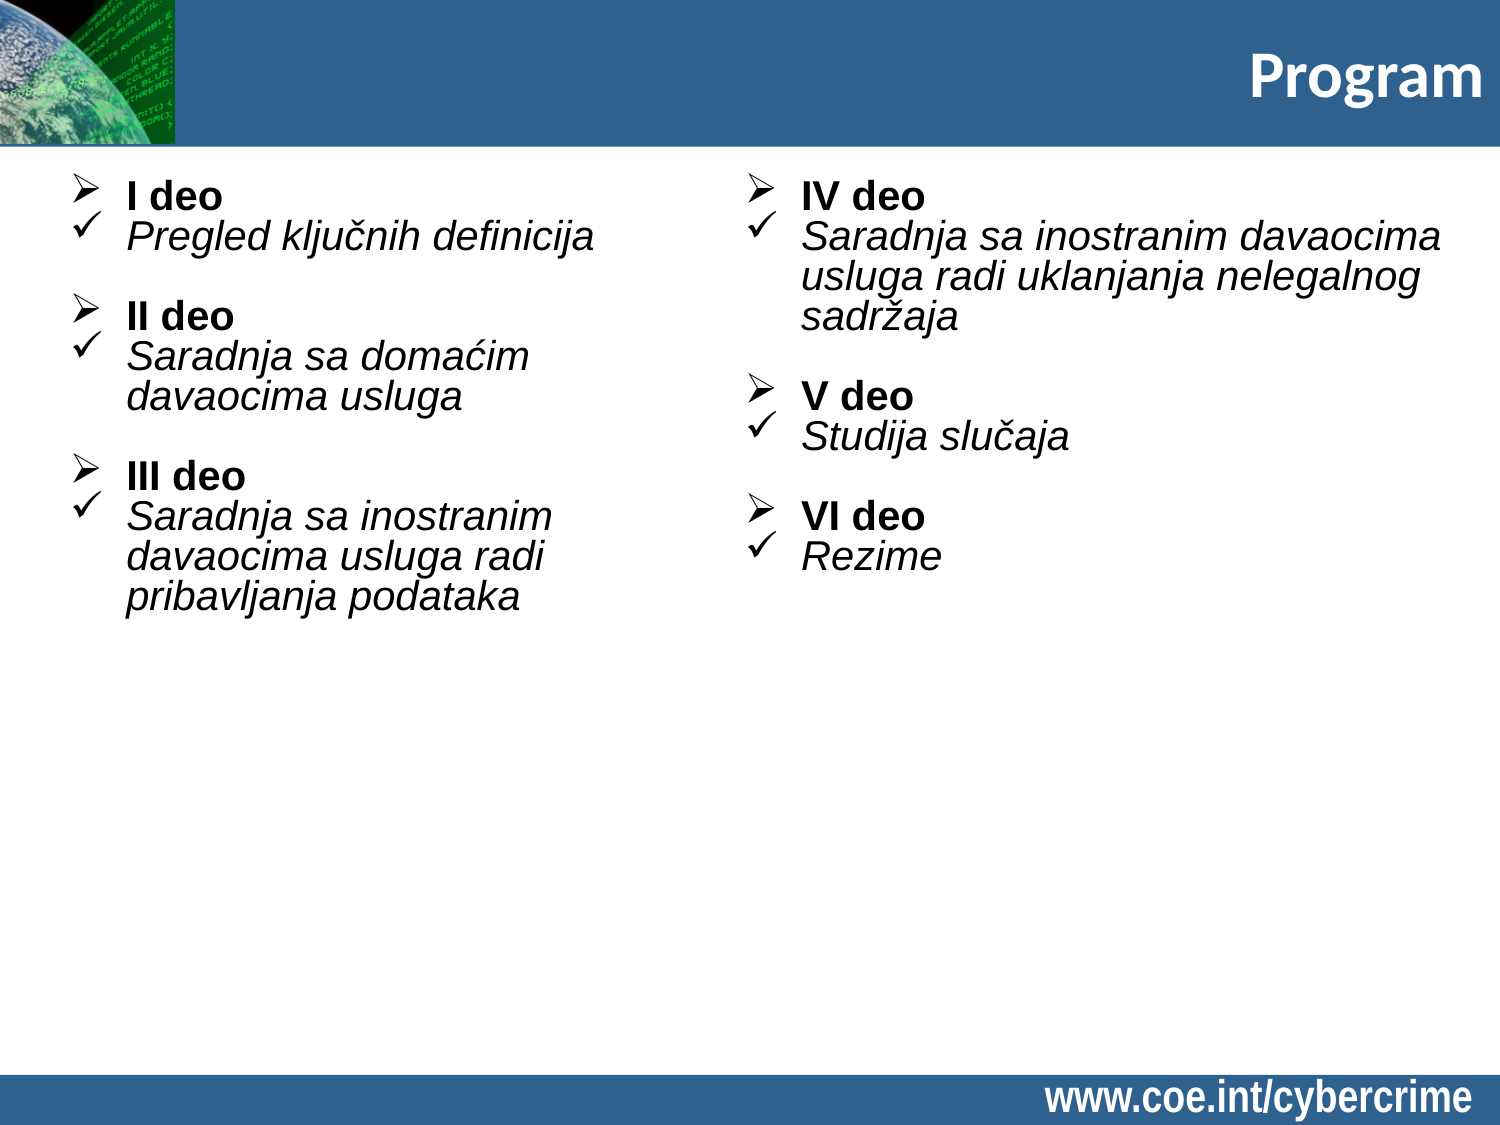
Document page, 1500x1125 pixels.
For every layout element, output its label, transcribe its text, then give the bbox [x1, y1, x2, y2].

text_box [0, 1073, 1030, 1125]
text_box IV deo Saradnja sa inostranim davaocima usluga radi uklanjanja nelegalnog sadržaja V deo Studija slučaja VI deo Rezime [729, 171, 1480, 626]
picture [0, 0, 175, 144]
text_box I deo Pregled ključnih definicija II deo Saradnja sa domaćim davaocima usluga III deo Saradnja sa inostranim davaocima usluga radi pribavljanja podataka [55, 171, 678, 626]
text_box www.coe.int/cybercrime [1030, 1059, 1500, 1125]
text_box Program [177, 0, 1500, 149]
